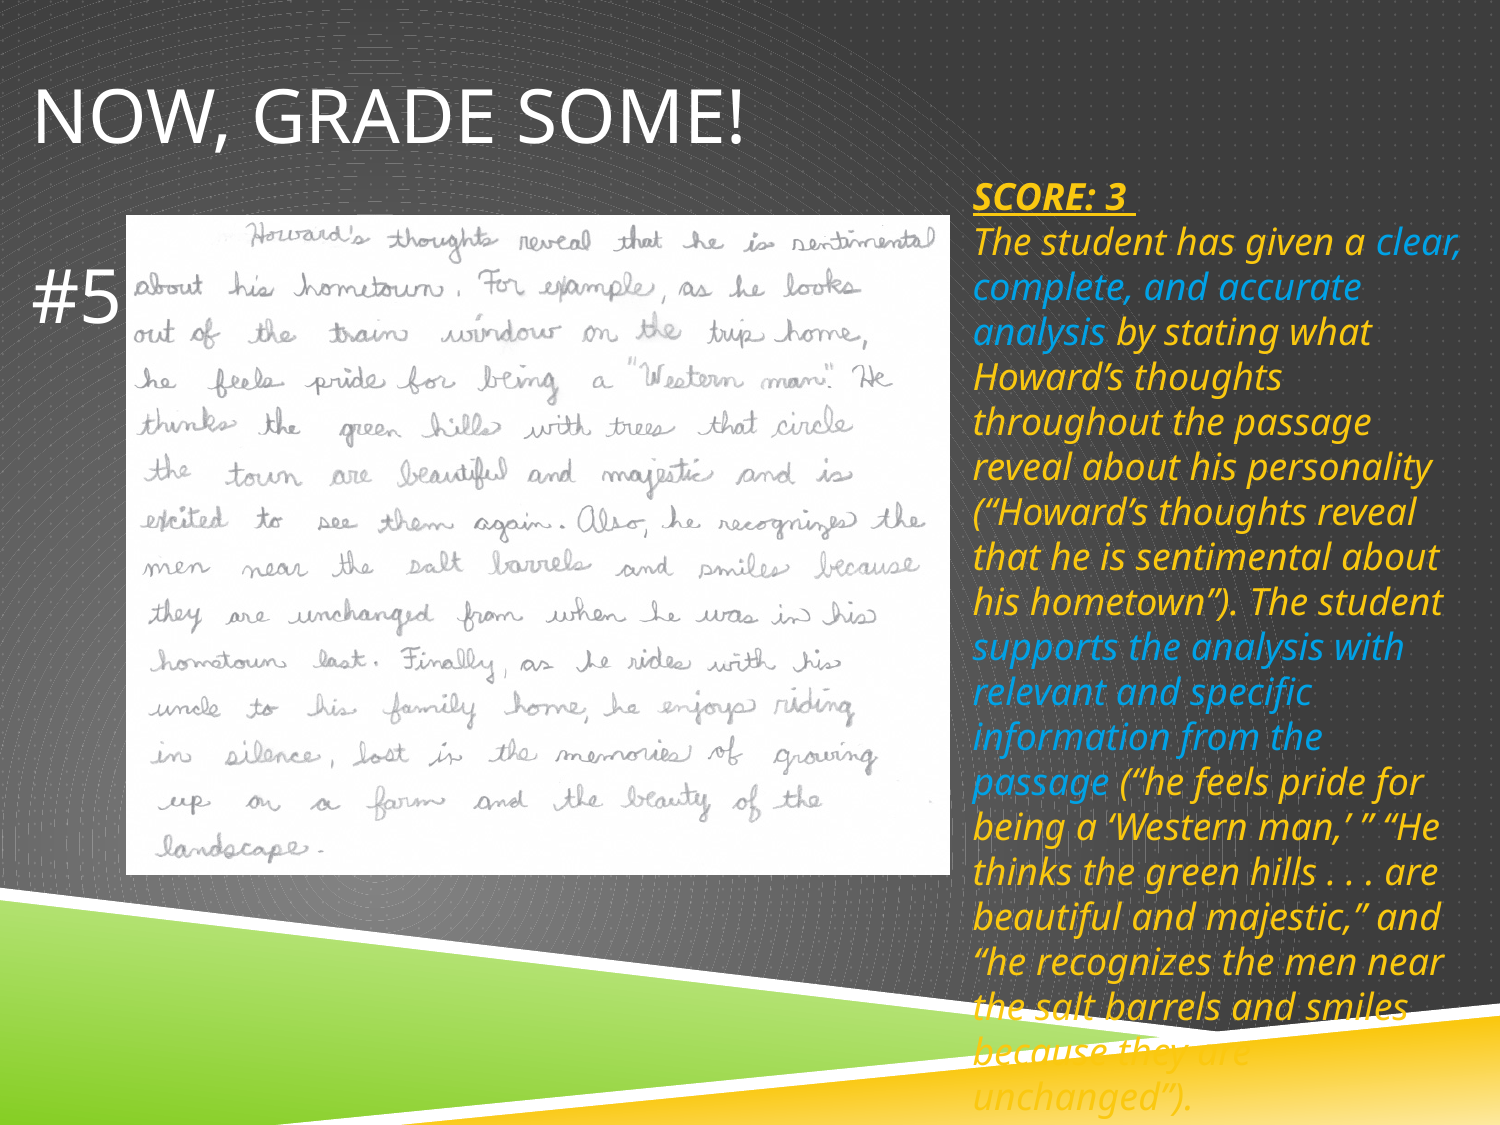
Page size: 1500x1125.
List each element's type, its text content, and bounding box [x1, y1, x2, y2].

title NOW, GRADE SOME! #5 [31, 45, 1307, 362]
picture [126, 214, 950, 875]
text_box SCORE: 3 The student has given a clear, complete, and accurate analysis by stating what Howard’s thoughts throughout the passage reveal about his personality (“Howard’s thoughts reveal that he is sentimental about his hometown”). The student supports the analysis with relevant and specific information from the passage (“he feels pride for being a ‘Western man,’ ” “He thinks the green hills . . . are beautiful and majestic,” and “he recognizes the men near the salt barrels and smiles because they are unchanged”). [957, 165, 1482, 1125]
